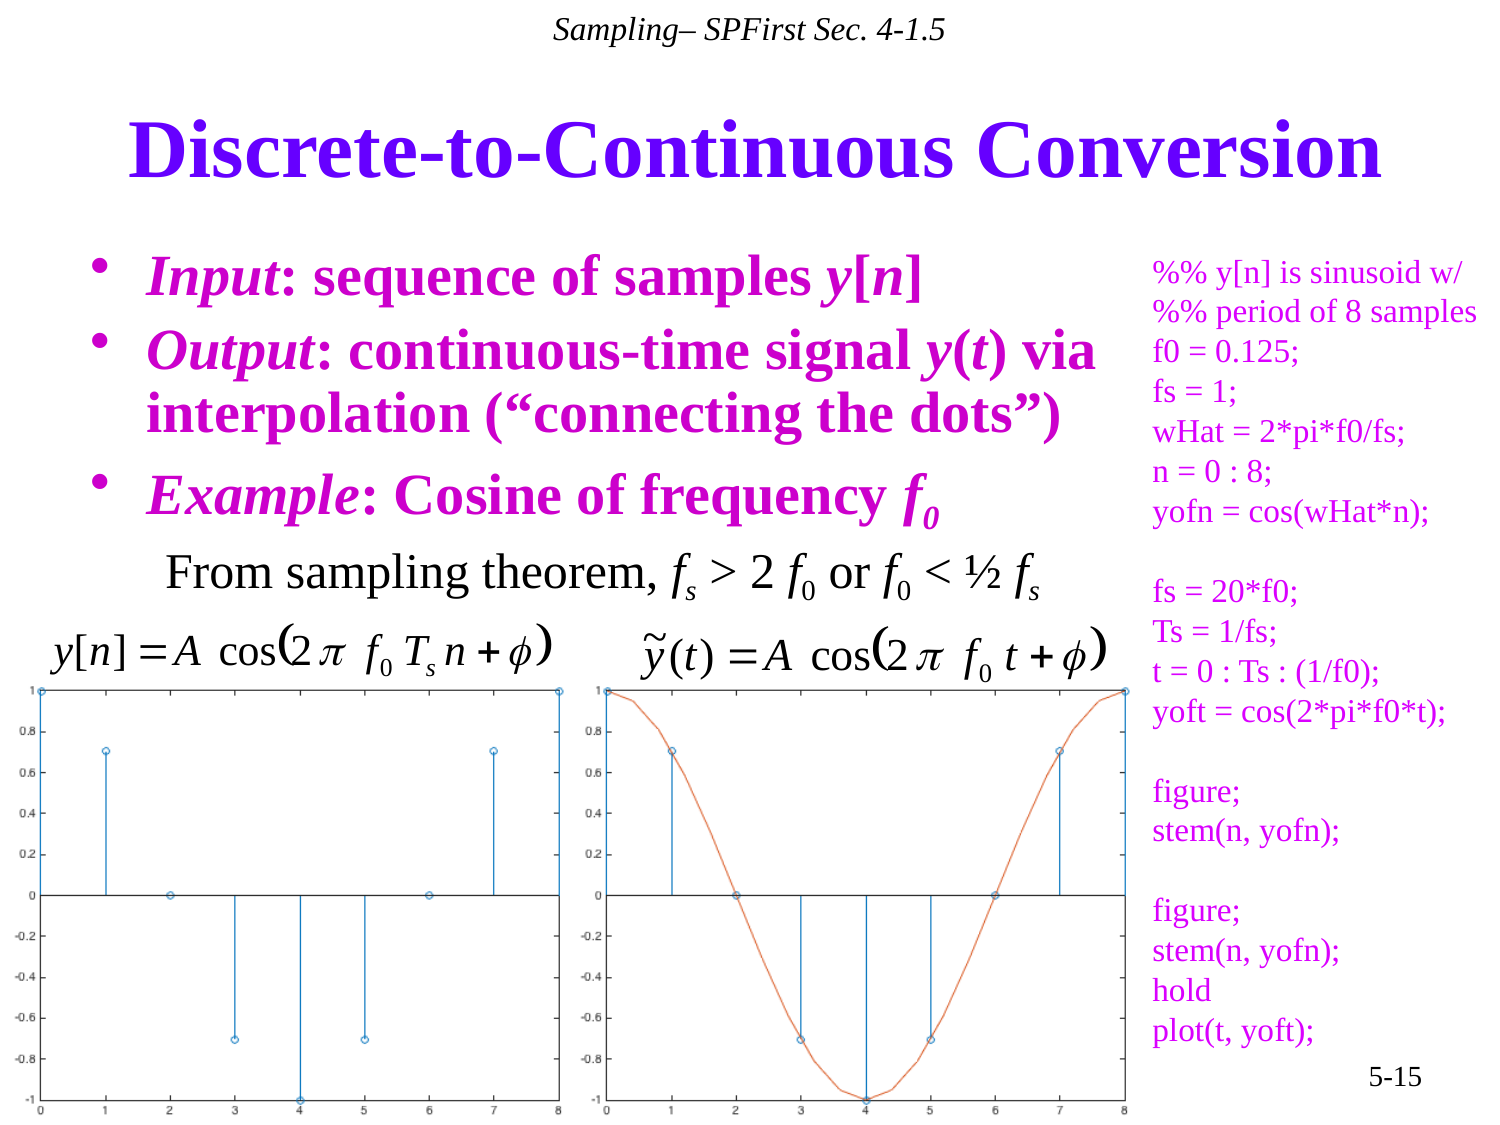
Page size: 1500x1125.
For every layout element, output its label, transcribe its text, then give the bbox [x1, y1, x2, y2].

title Discrete-to-Continuous Conversion [75, 55, 1438, 238]
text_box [42, 621, 556, 683]
picture [579, 685, 1142, 1125]
list Input: sequence of samples y[n] Output: continuous-time signal y(t) via interpolation (“connecting the dots”) Example: Cosine of frequency f0 From sampling theorem, fs > 2 f0 or f0 < ½ fs [75, 237, 1138, 613]
picture [0, 685, 577, 1125]
text_box Sampling– SPFirst Sec. 4-1.5 [0, 0, 1500, 55]
text_box %% y[n] is sinusoid w/ %% period of 8 samples f0 = 0.125; fs = 1; wHat = 2*pi*f0/fs; n = 0 : 8; yofn = cos(wHat*n); fs = 20*f0; Ts = 1/fs; t = 0 : Ts : (1/f0); yoft = cos(2*pi*f0*t); figure; stem(n, yofn); figure; stem(n, yofn); hold plot(t, yoft); [1137, 242, 1500, 1056]
slide_number 5-15 [1145, 1056, 1438, 1125]
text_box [632, 624, 1109, 683]
